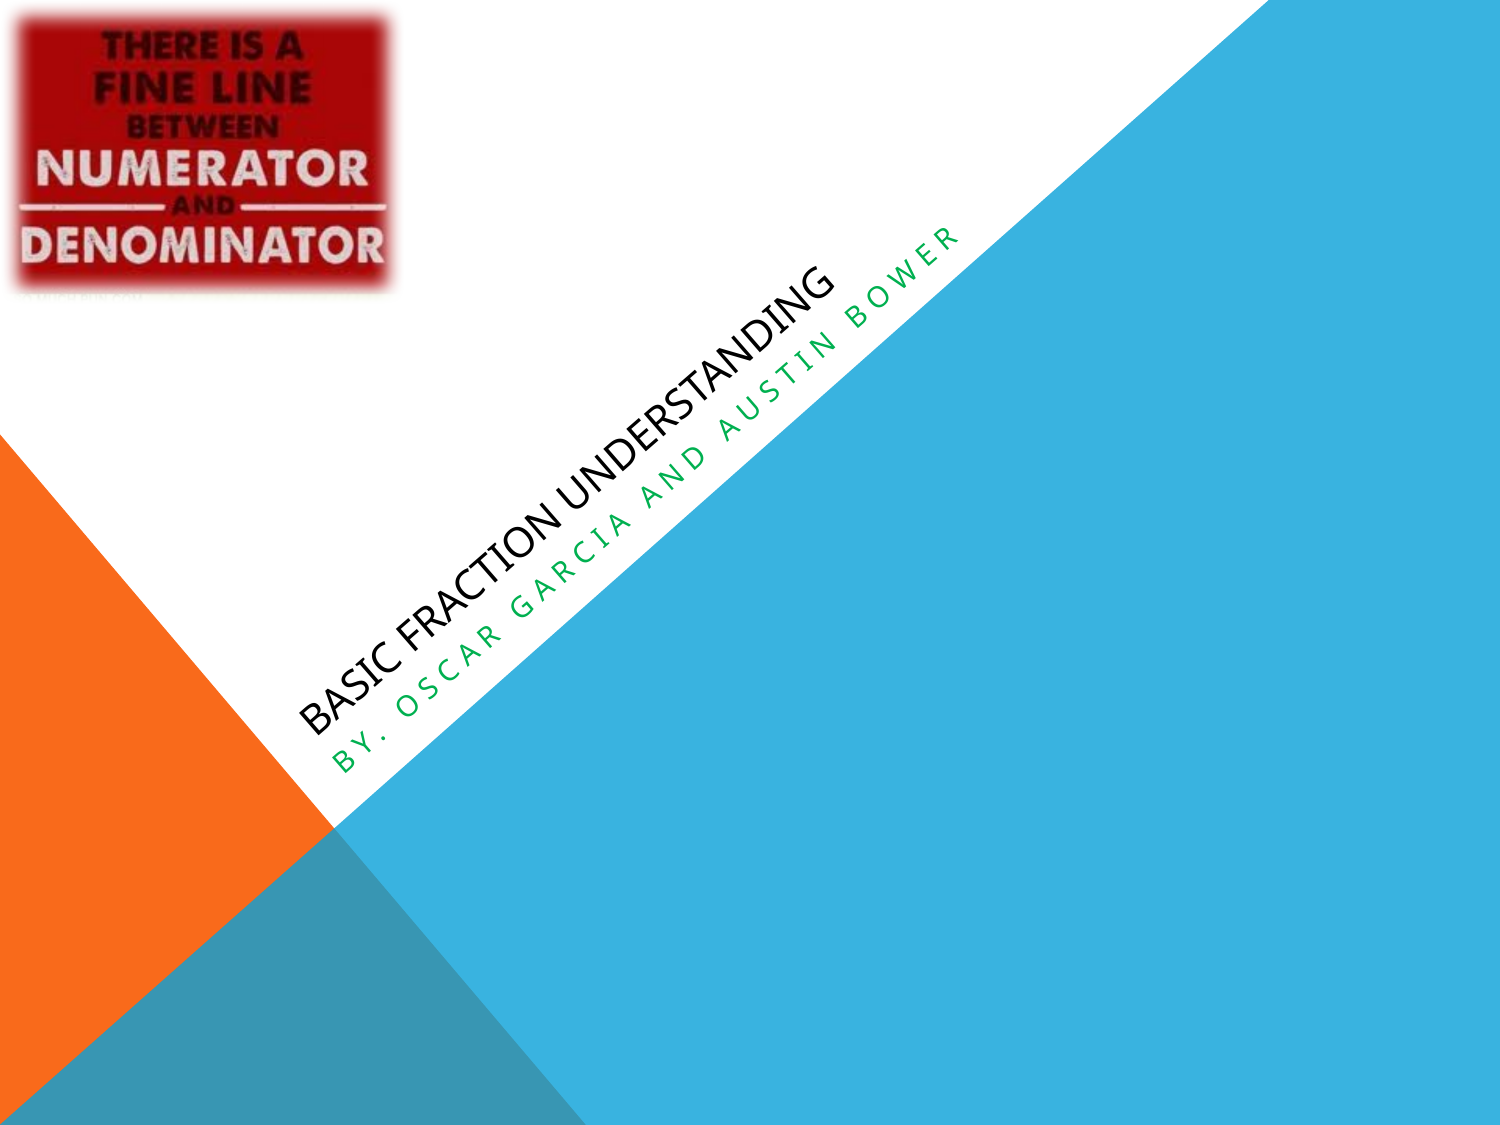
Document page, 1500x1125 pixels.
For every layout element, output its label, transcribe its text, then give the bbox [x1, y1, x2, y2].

title Basic Fraction Understanding [181, 0, 1011, 757]
subtitle By. Oscar Garcia and Austin Bower [312, 61, 1154, 804]
picture [0, 0, 405, 305]
